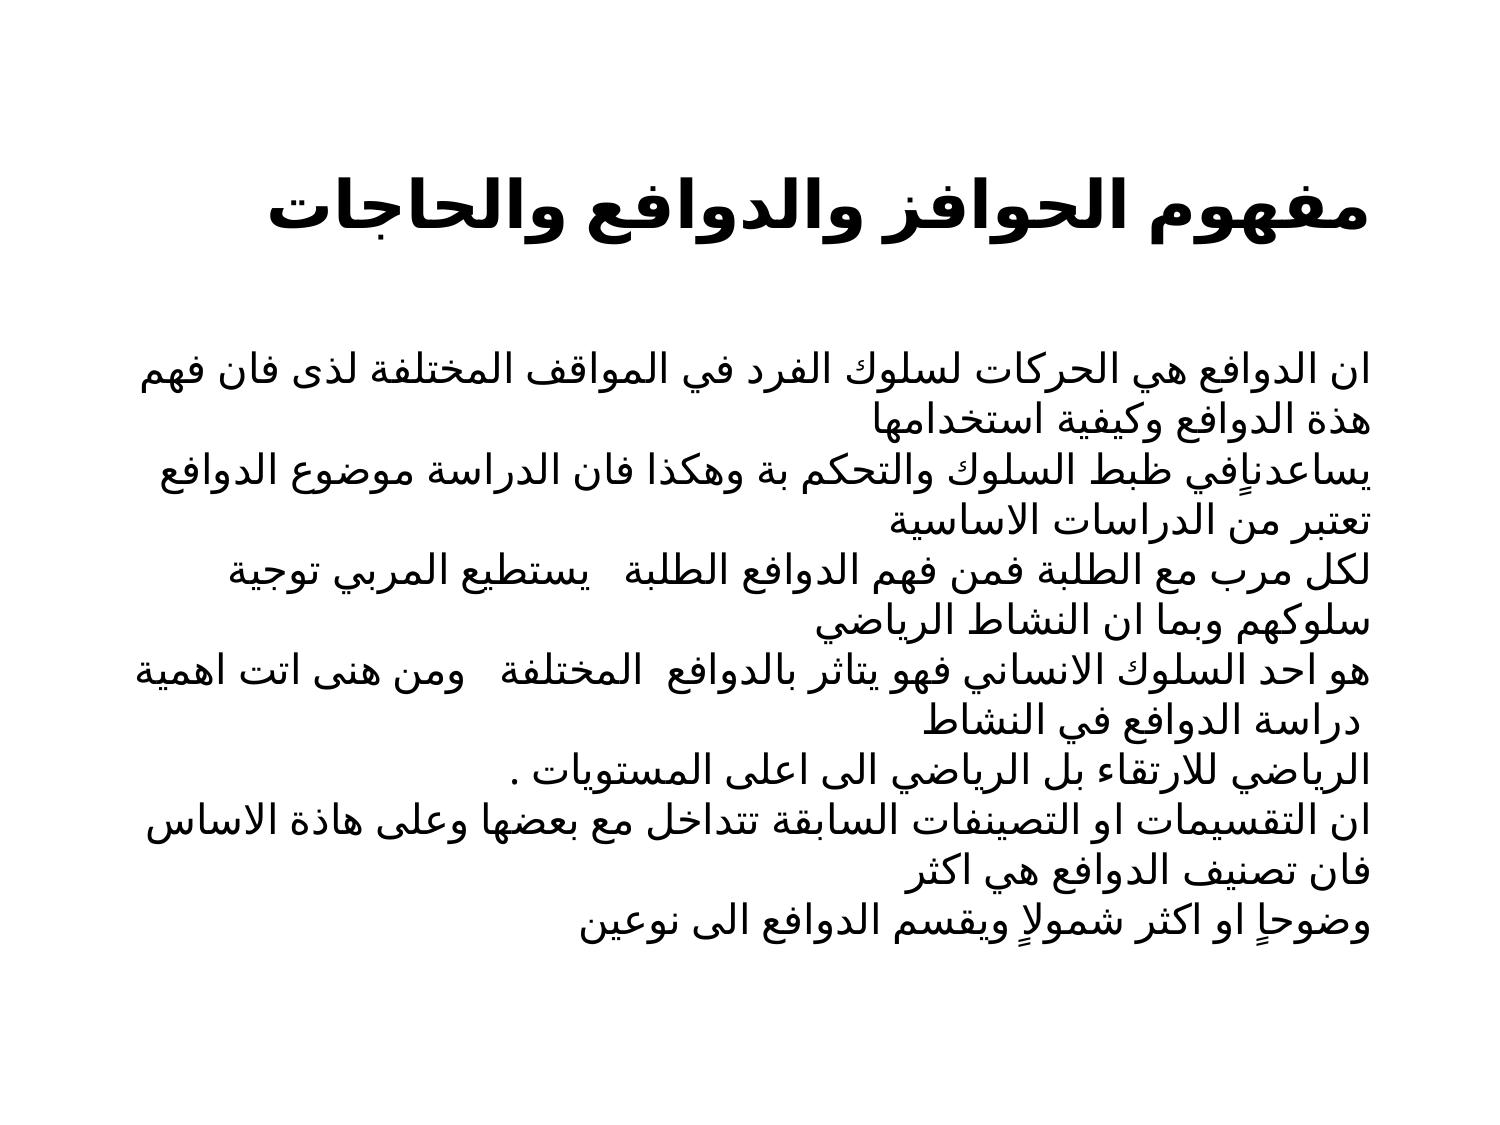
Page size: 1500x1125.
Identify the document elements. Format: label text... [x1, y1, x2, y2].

title مفهوم الحوافز والدوافع والحاجات ان الدوافع هي الحركات لسلوك الفرد في المواقف المختلفة لذى فان فهم هذة الدوافع وكيفية استخدامها يساعدناٍفي ظبط السلوك والتحكم بة وهكذا فان الدراسة موضوع الدوافع تعتبر من الدراسات الاساسية لكل مرب مع الطلبة فمن فهم الدوافع الطلبة يستطيع المربي توجية سلوكهم وبما ان النشاط الرياضي هو احد السلوك الانساني فهو يتاثر بالدوافع المختلفة ومن هنى اتت اهمية دراسة الدوافع في النشاط الرياضي للارتقاء بل الرياضي الى اعلى المستويات . ان التقسيمات او التصينفات السابقة تتداخل مع بعضها وعلى هاذة الاساس فان تصنيف الدوافع هي اكثر وضوحاٍ او اكثر شمولاٍ ويقسم الدوافع الى نوعين [112, 0, 1388, 1075]
